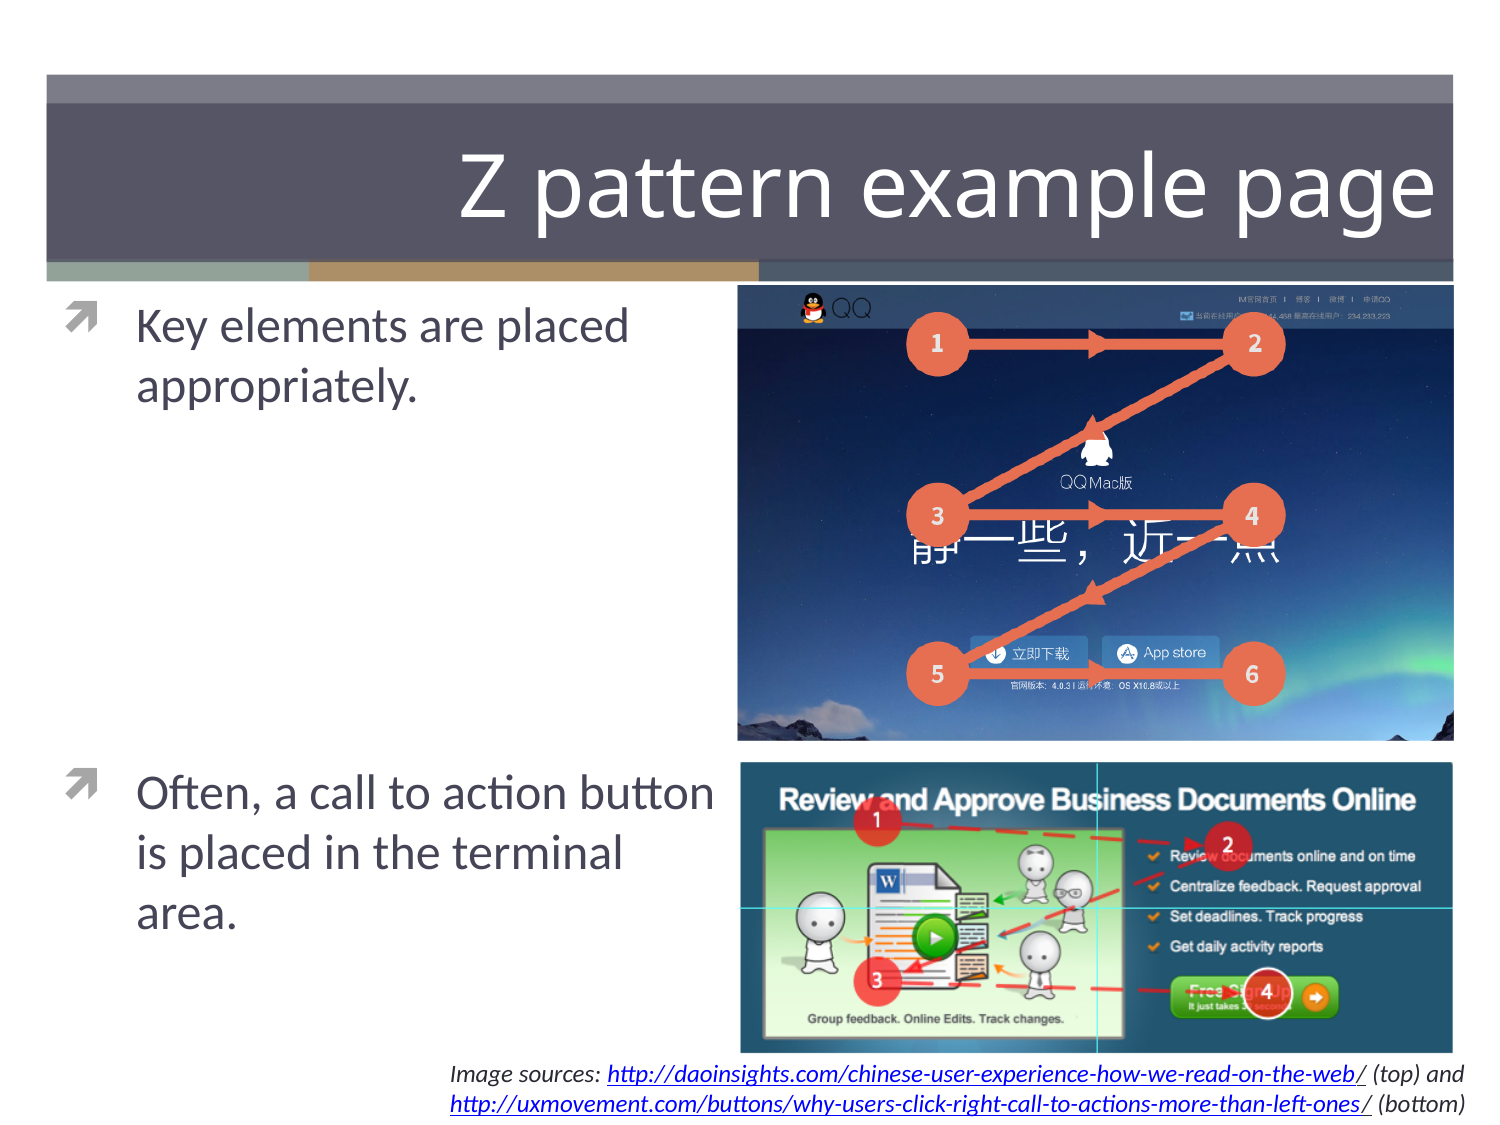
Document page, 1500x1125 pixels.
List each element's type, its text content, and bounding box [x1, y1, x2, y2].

picture [736, 760, 1454, 1055]
picture [736, 284, 1454, 742]
text_box Image sources: http://daoinsights.com/chinese-user-experience-how-we-read-on-the-web/ (top) and http://uxmovement.com/buttons/why-users-click-right-call-to-actions-more-than-left-ones/ (bottom) [435, 1050, 1500, 1125]
title Z pattern example page [46, 103, 1454, 263]
list Key elements are placed appropriately. Often, a call to action button is placed in the terminal area. [46, 284, 738, 1054]
